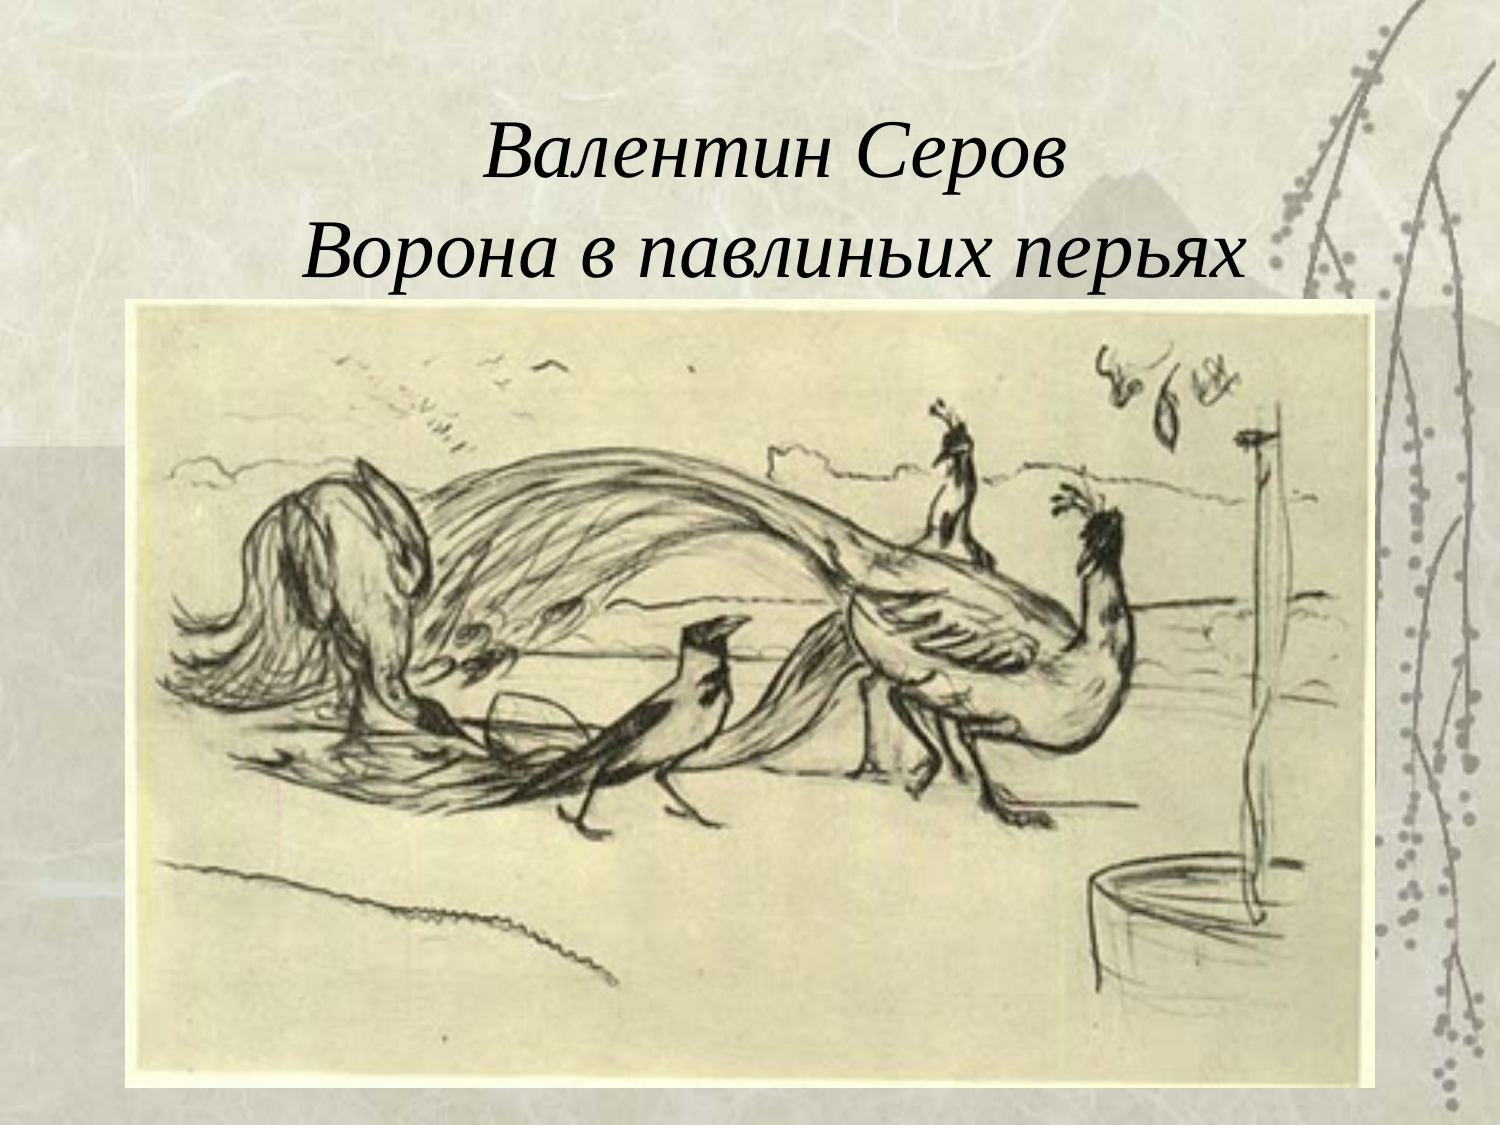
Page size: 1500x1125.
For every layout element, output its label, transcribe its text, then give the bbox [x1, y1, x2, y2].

title Валентин Серов Ворона в павлиньих перьях [99, 99, 1450, 288]
picture [0, 0, 1500, 1125]
